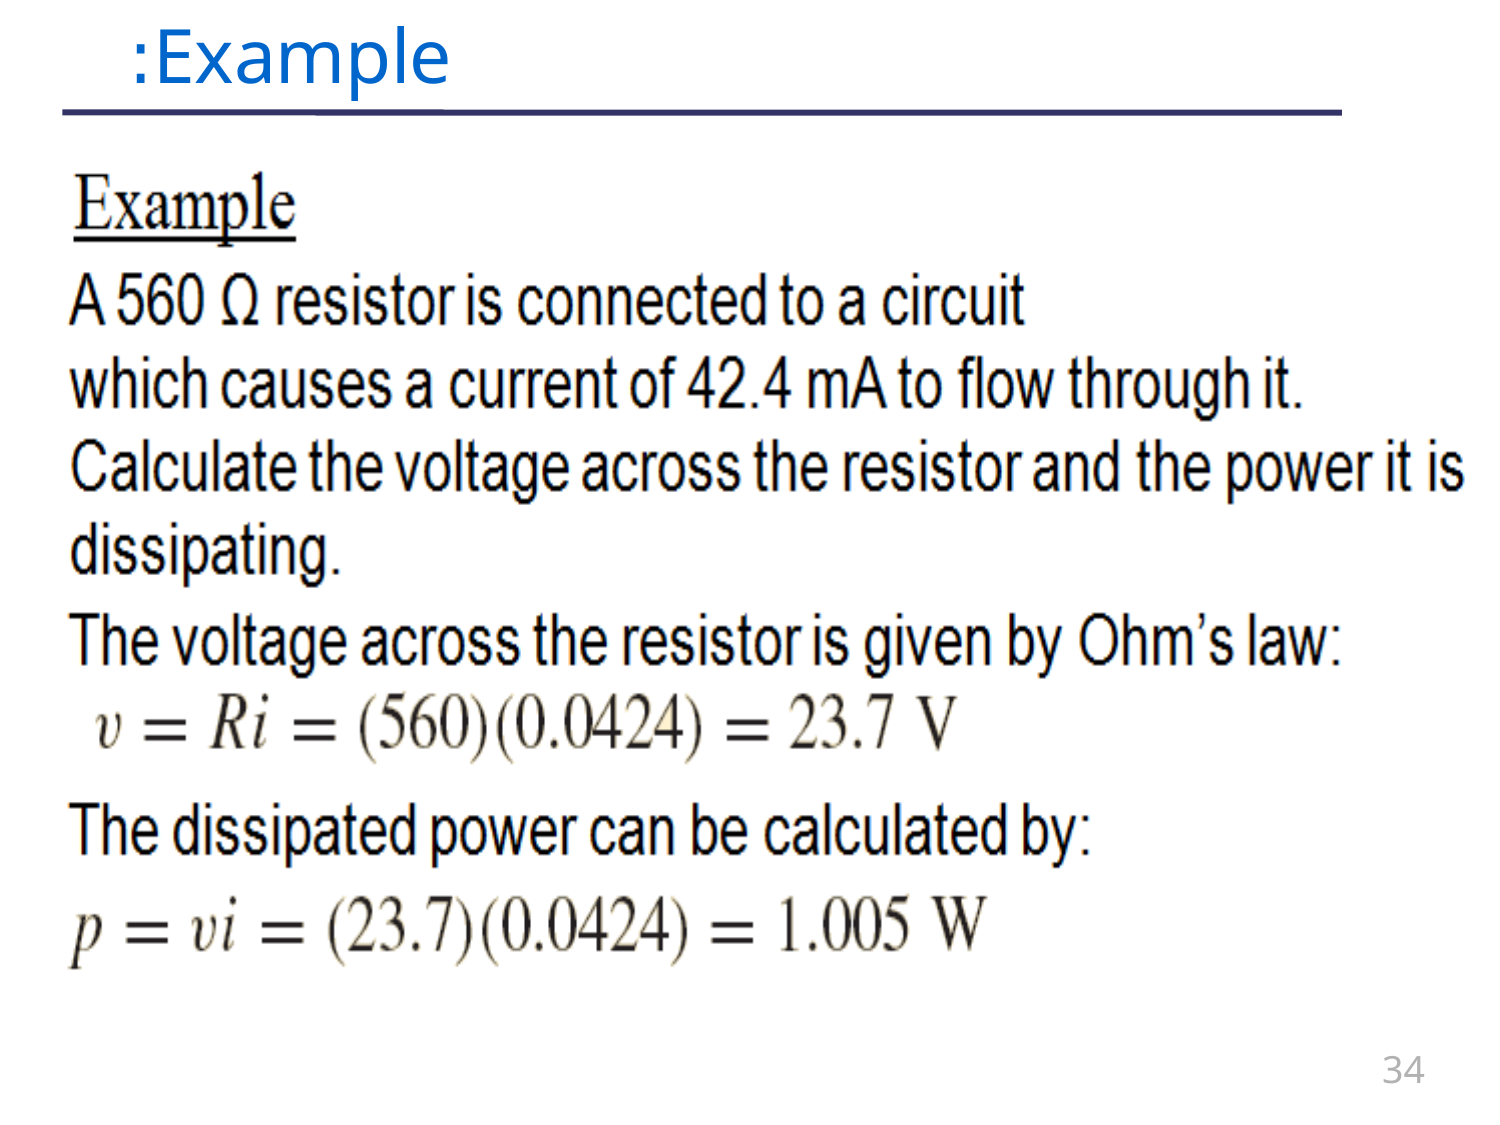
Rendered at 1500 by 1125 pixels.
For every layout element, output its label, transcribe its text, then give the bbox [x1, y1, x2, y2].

picture [49, 149, 1482, 988]
title Example: [128, 8, 1372, 97]
slide_number 34 [1080, 1046, 1425, 1103]
